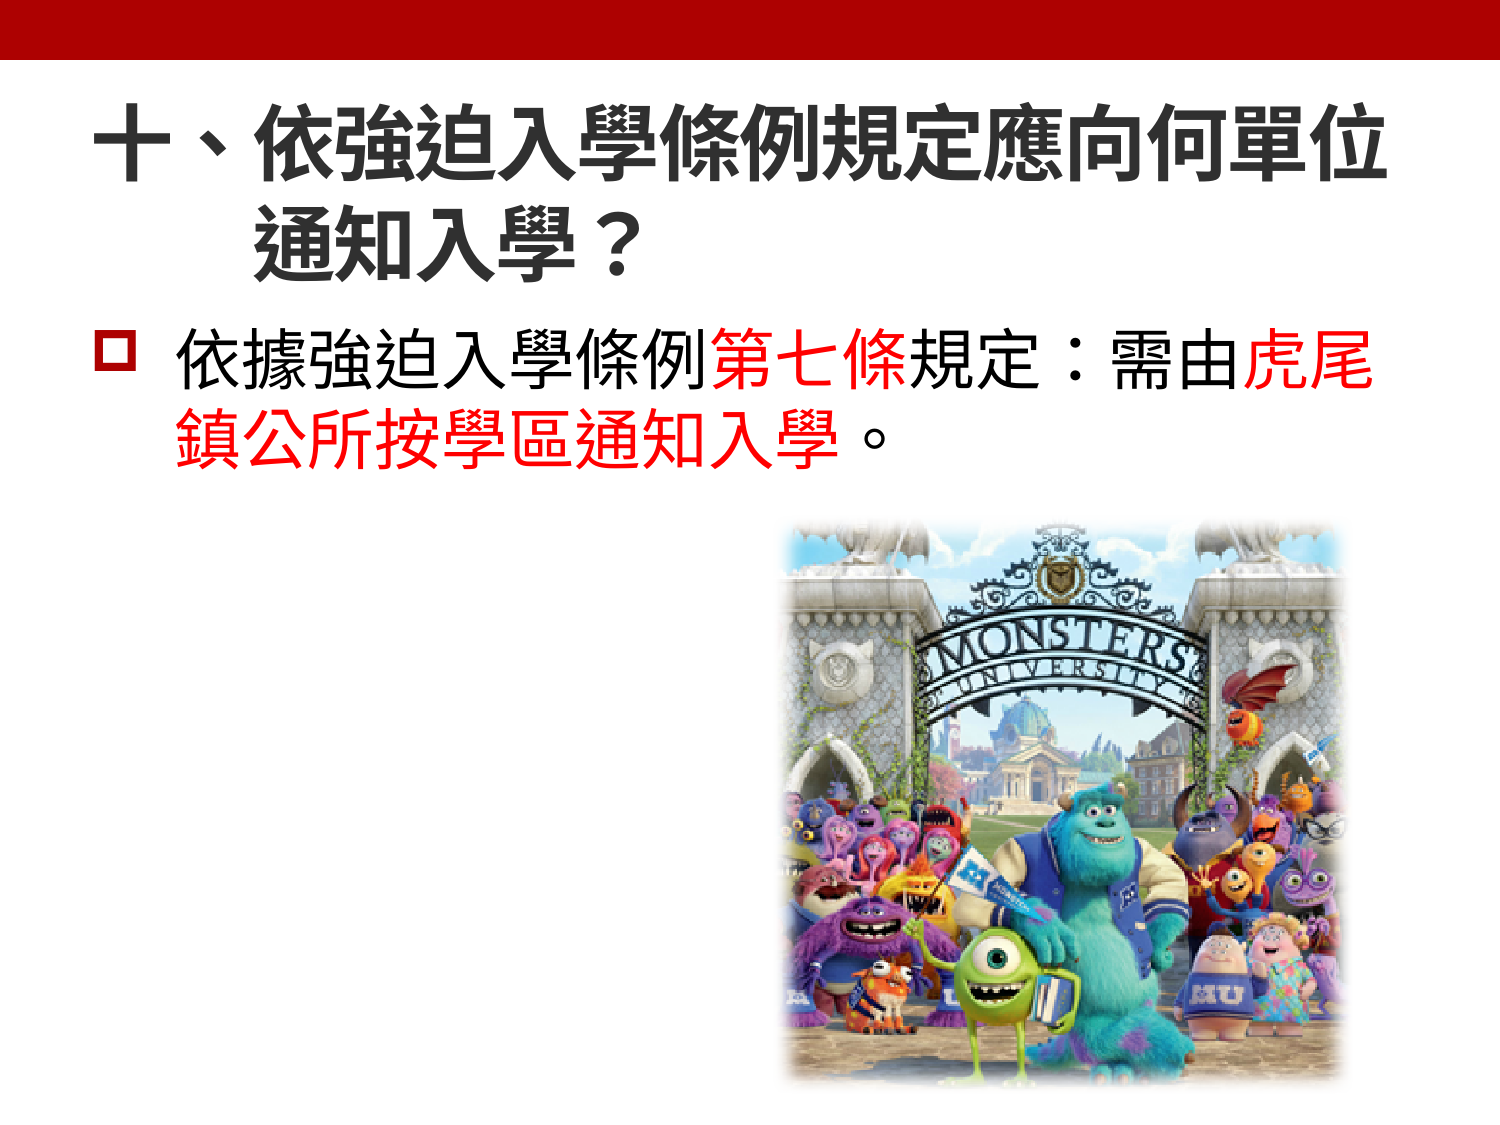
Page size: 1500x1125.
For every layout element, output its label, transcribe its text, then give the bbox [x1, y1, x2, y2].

title 十、依強迫入學條例規定應向何單位 通知入學？ [75, 66, 1425, 310]
list 依據強迫入學條例第七條規定：需由虎尾鎮公所按學區通知入學。 [75, 310, 1425, 988]
picture [773, 514, 1353, 1095]
